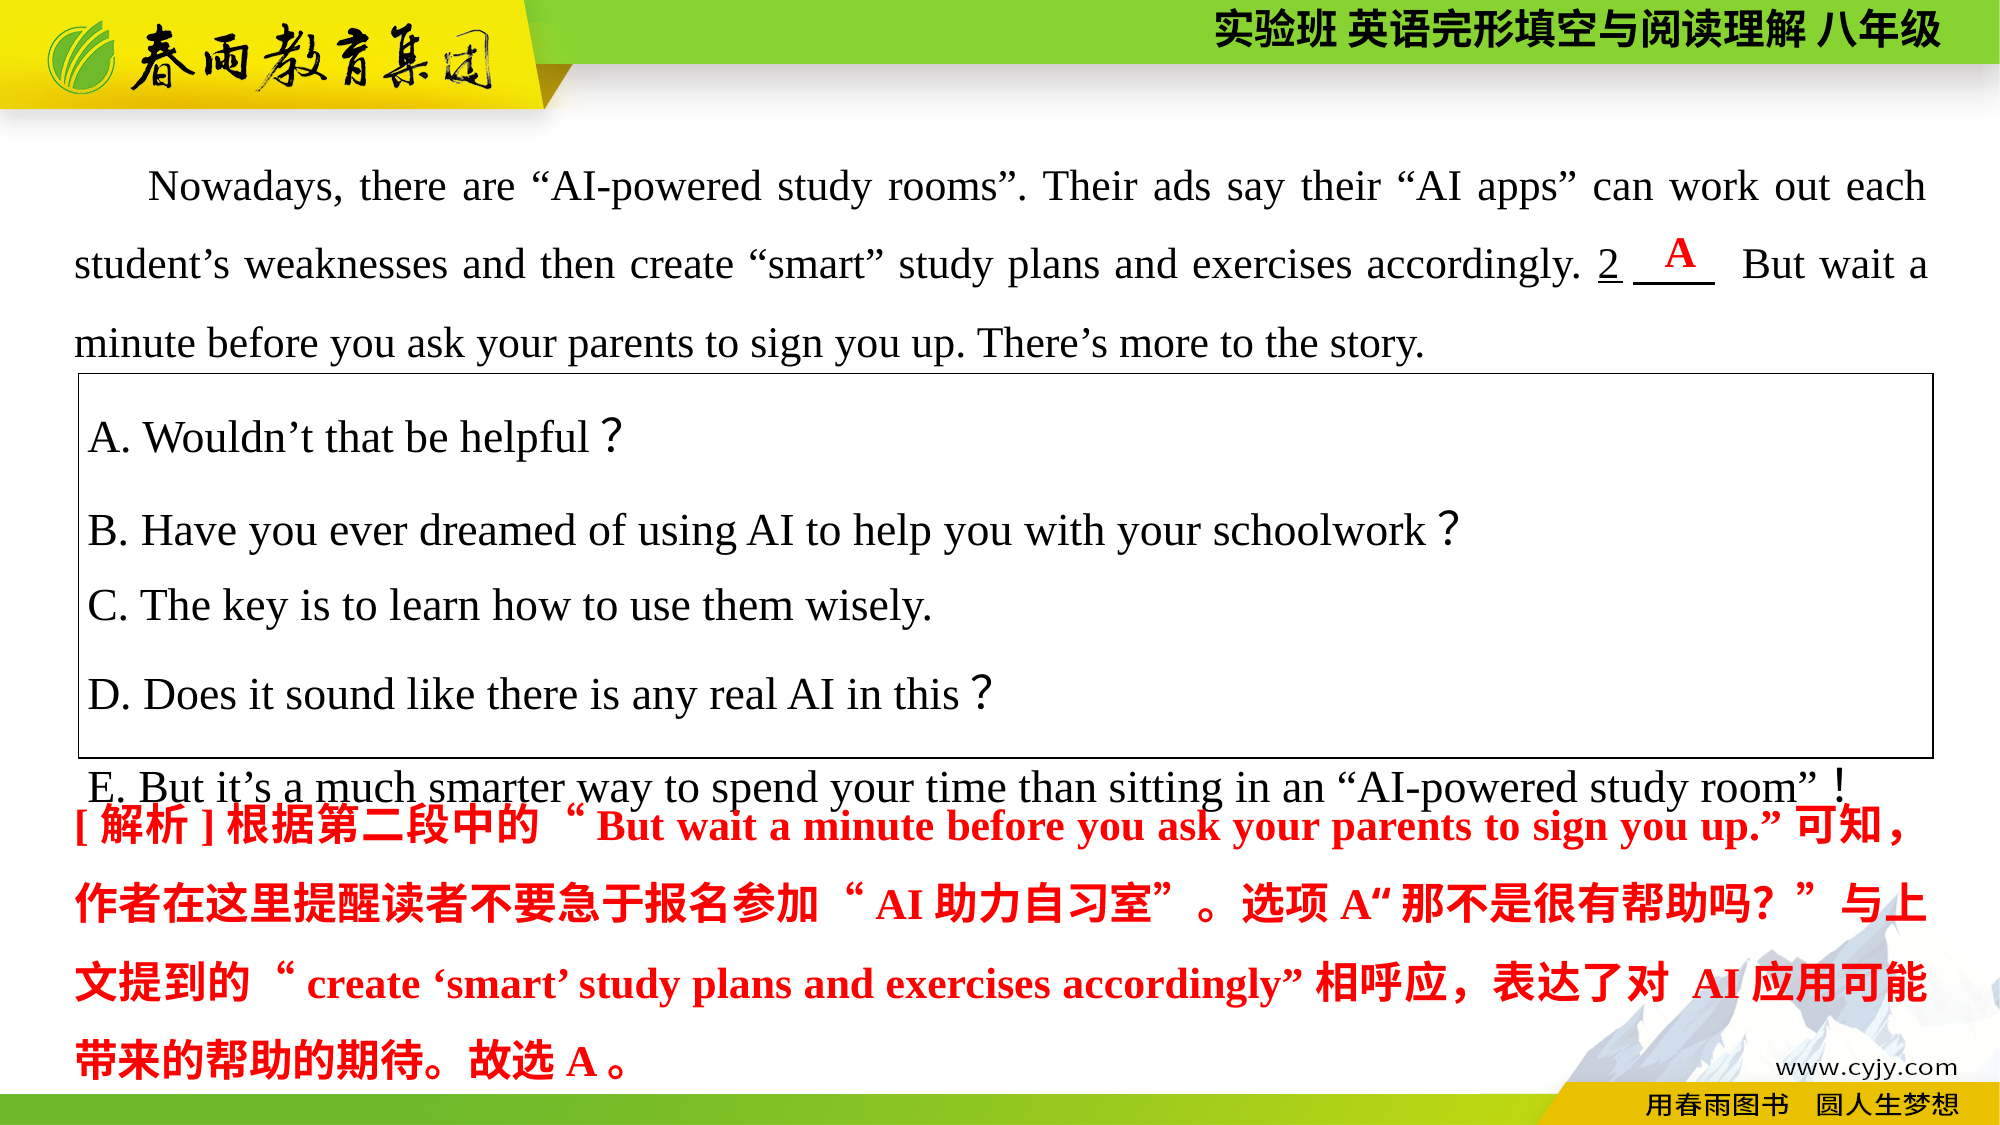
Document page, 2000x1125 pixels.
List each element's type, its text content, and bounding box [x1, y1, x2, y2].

text_box A [1649, 216, 1743, 284]
list Nowadays, there are “AI-powered study rooms”. Their ads say their “AI apps” can work out each student’s weaknesses and then create “smart” study plans and exercises accordingly. 2 But wait a minute before you ask your parents to sign you up. There’s more to the story. [59, 122, 1944, 365]
table_header A. Wouldn’t that be helpful？ B. Have you ever dreamed of using AI to help you with your schoolwork？ C. The key is to learn how to use them wisely. D. Does it sound like there is any real AI in this？ E. But it’s a much smarter way to spend your time than sitting in an “AI-powered study room”！ [79, 374, 1932, 757]
picture [0, 0, 2000, 1125]
text_box [解析]根据第二段中的“But wait a minute before you ask your parents to sign you up.”可知，作者在这里提醒读者不要急于报名参加“AI助力自习室”。选项A“那不是很有帮助吗？”与上文提到的“create ‘smart’ study plans and exercises accordingly”相呼应，表达了对 AI应用可能带来的帮助的期待。故选A。 [59, 763, 1944, 1094]
